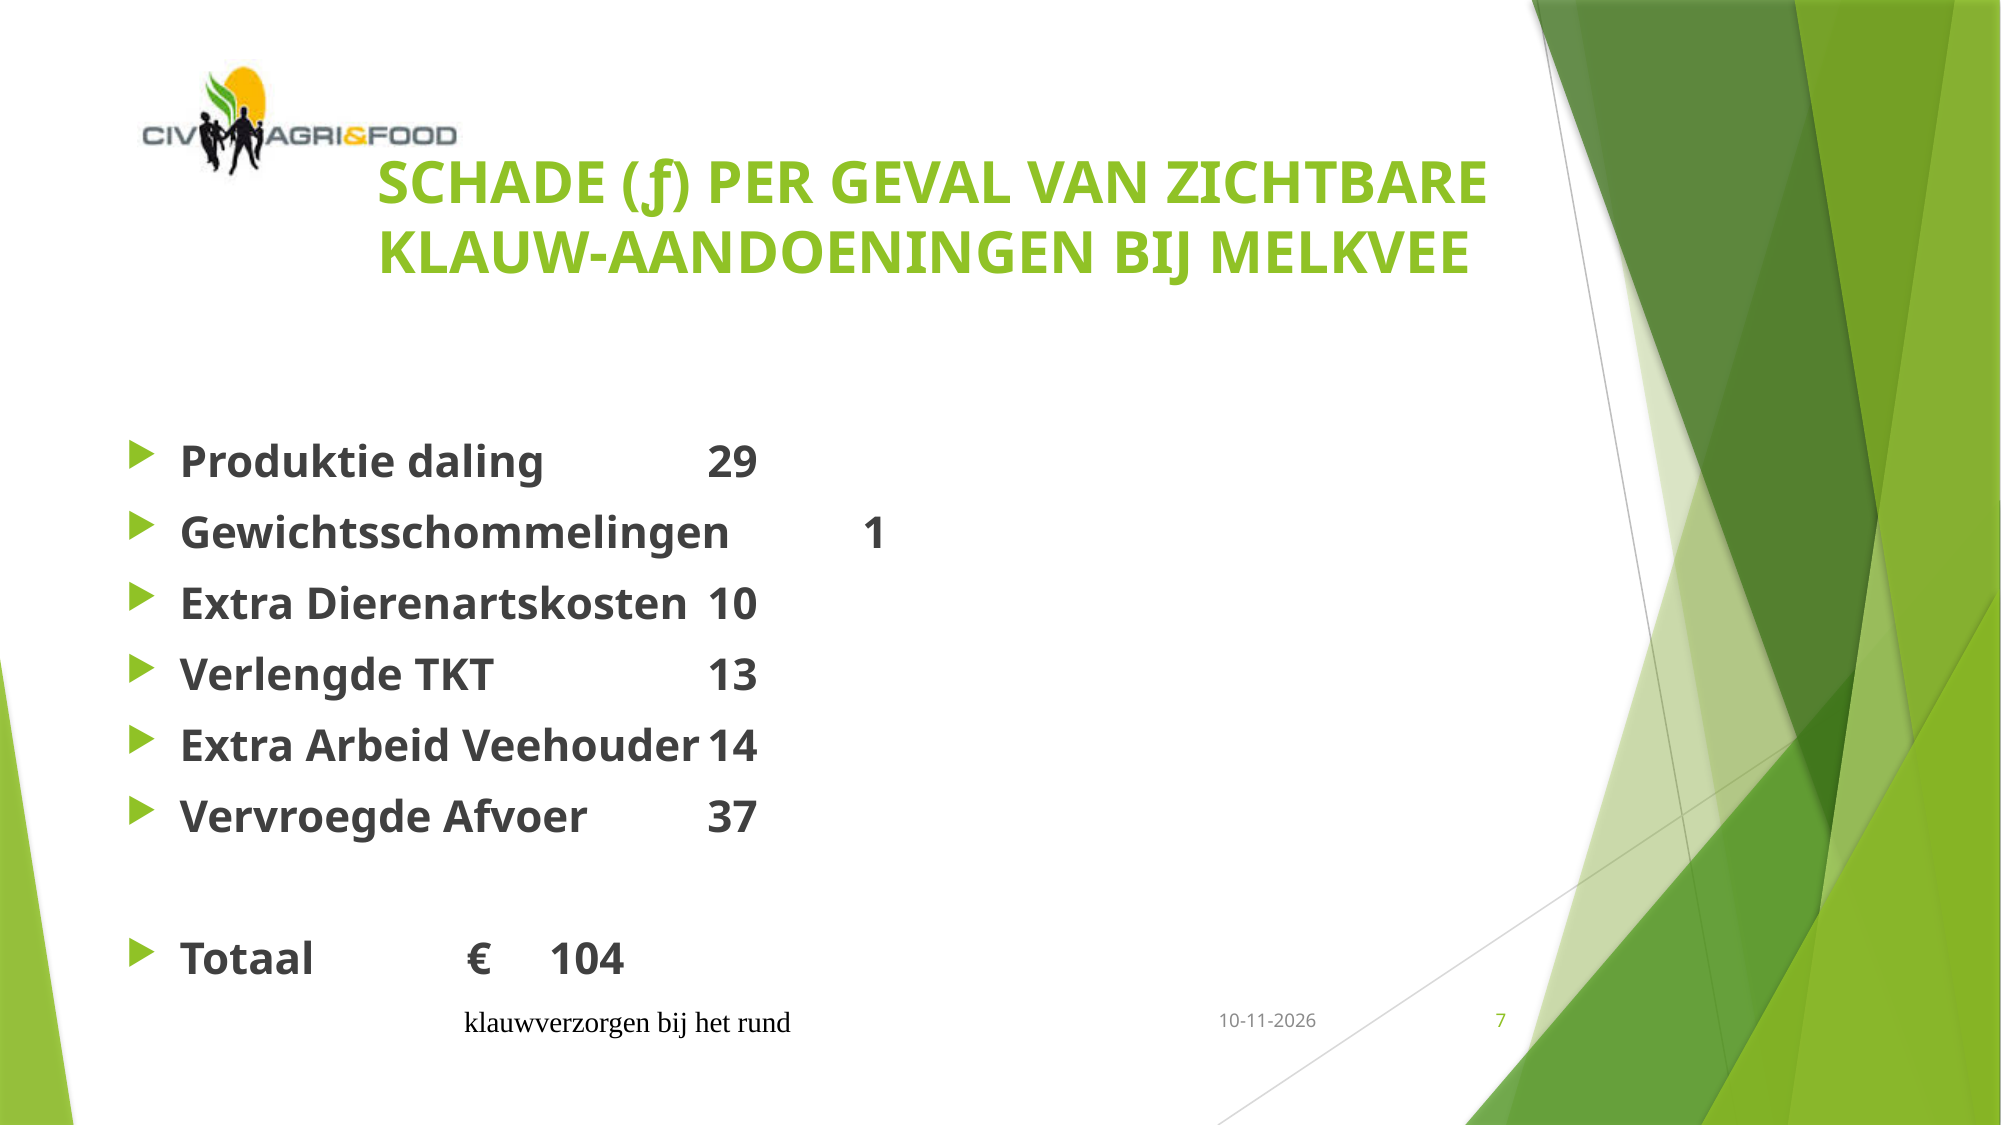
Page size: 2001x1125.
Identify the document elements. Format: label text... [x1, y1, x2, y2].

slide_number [1181, 992, 1332, 1051]
picture [137, 59, 463, 187]
slide_number 7 [1409, 992, 1522, 1051]
title SCHADE (ƒ) PER GEVAL VAN ZICHTBARE KLAUW-AANDOENINGEN BIJ MELKVEE [362, 137, 1638, 325]
footer klauwverzorgen bij het rund [111, 992, 1145, 1051]
list Produktie daling 29 Gewichtsschommelingen 1 Extra Dierenartskosten 10 Verlengde TKT 13 Extra Arbeid Veehouder 14 Vervroegde Afvoer 37 Totaal € 104 [111, 354, 1522, 992]
